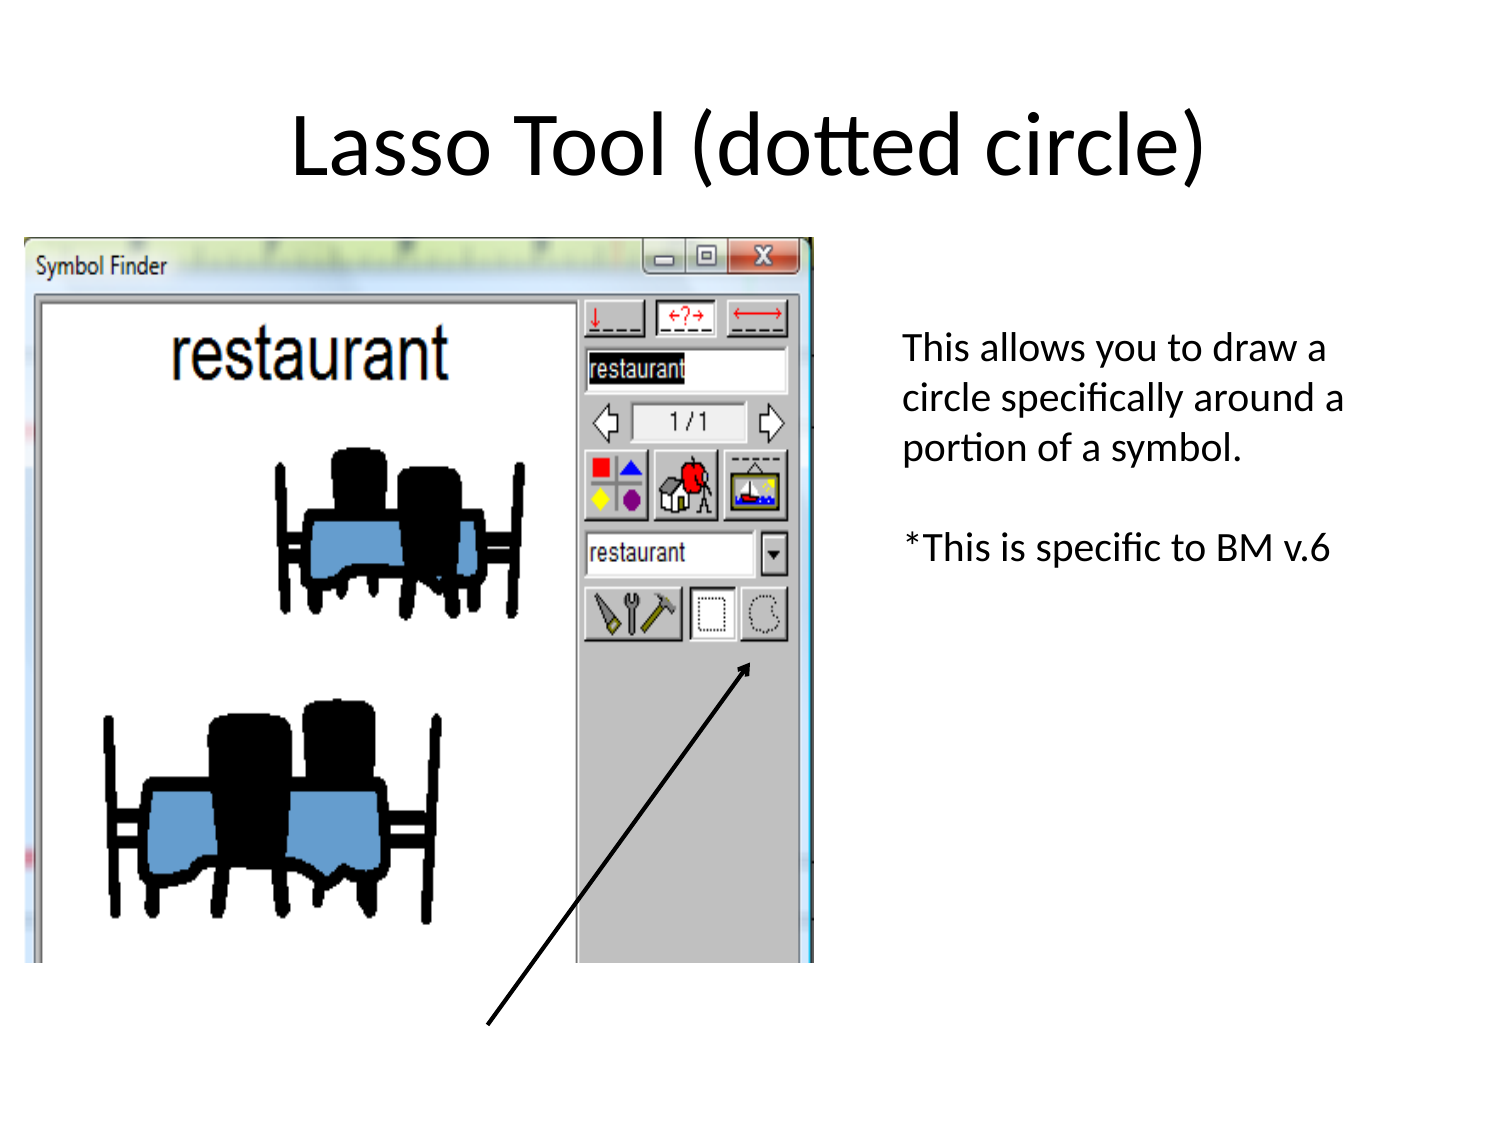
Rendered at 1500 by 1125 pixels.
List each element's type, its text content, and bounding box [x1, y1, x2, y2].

text_box This allows you to draw a circle specifically around a portion of a symbol. *This is specific to BM v.6 [887, 312, 1413, 578]
title Lasso Tool (dotted circle) [75, 45, 1425, 233]
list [24, 237, 814, 963]
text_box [437, 712, 801, 976]
